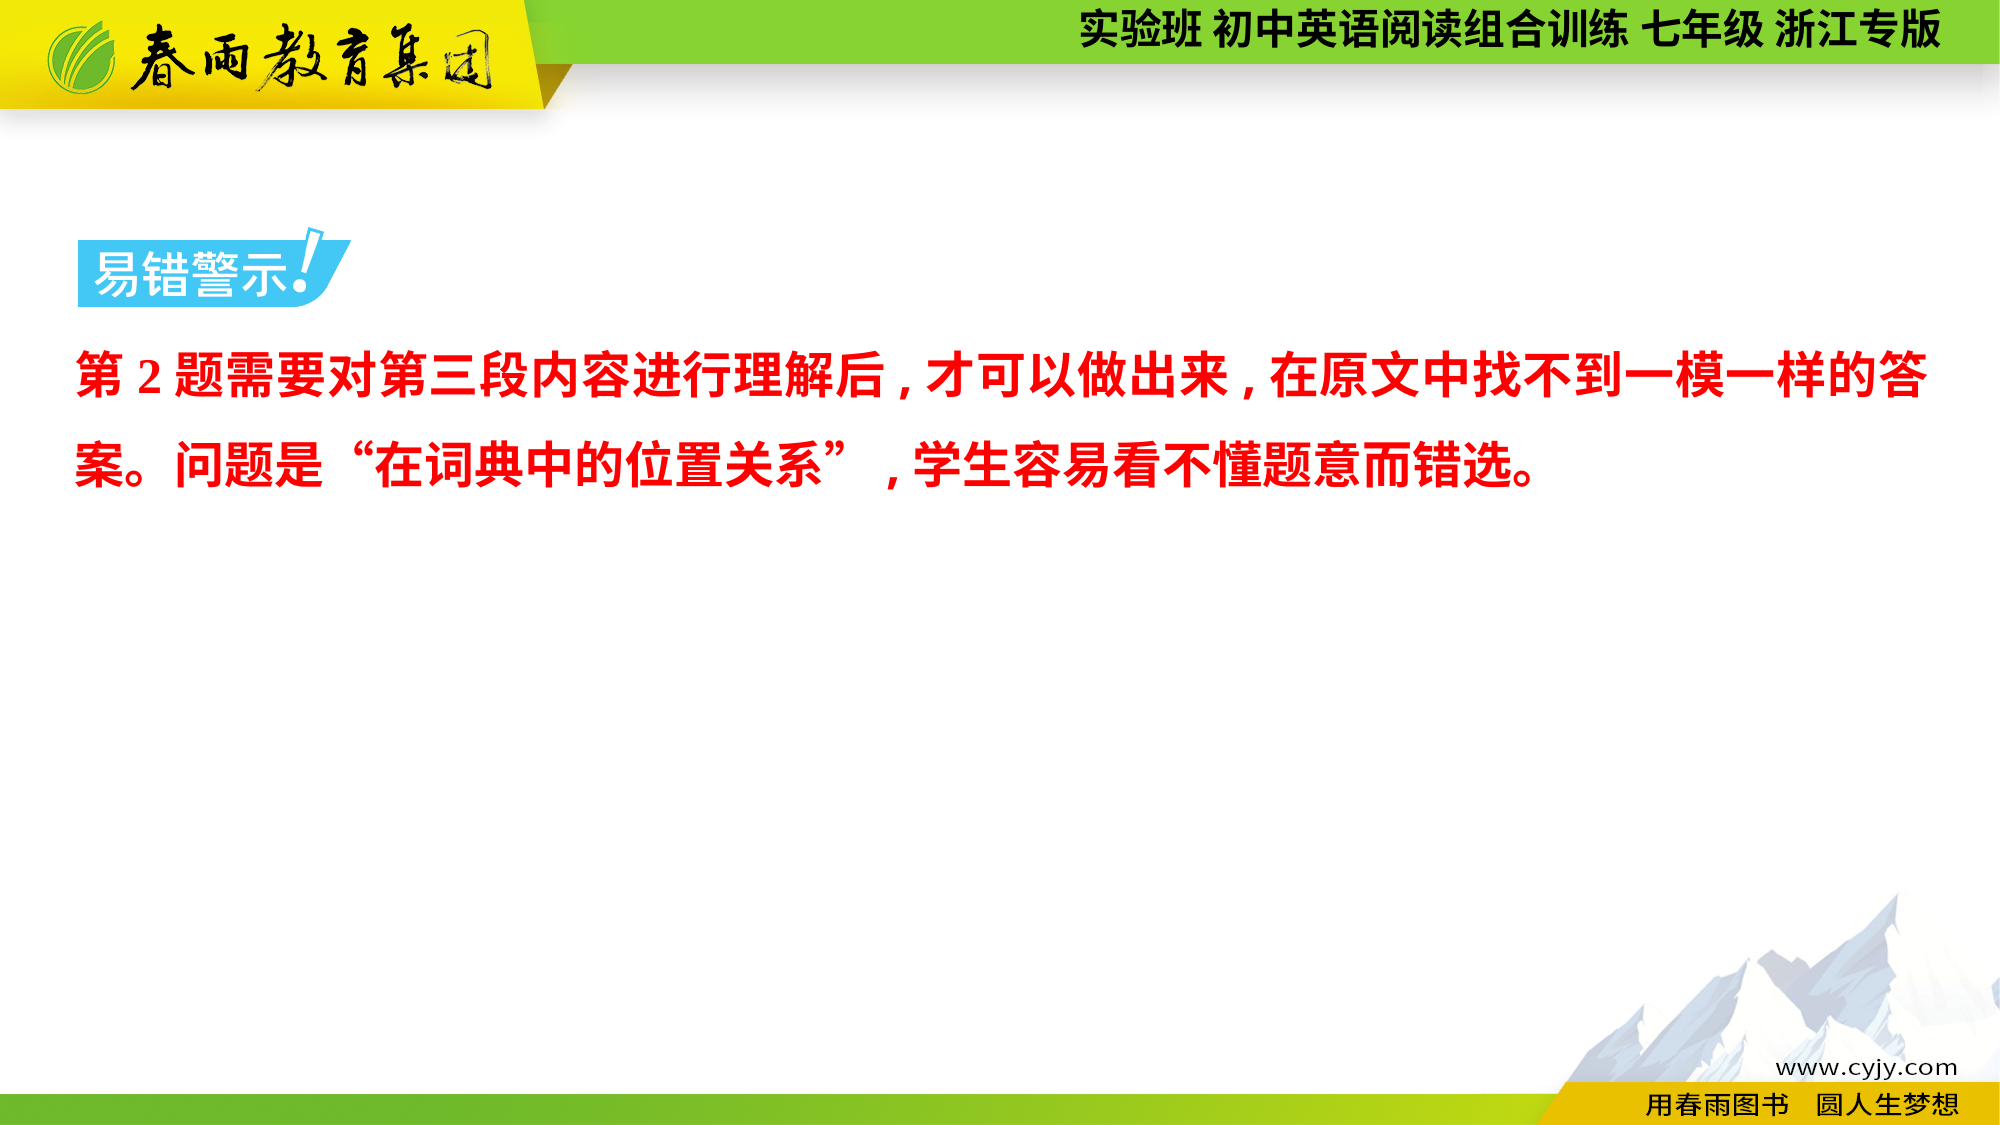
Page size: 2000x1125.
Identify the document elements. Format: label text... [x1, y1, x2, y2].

list 第2题需要对第三段内容进行理解后,才可以做出来,在原文中找不到一模一样的答案。问题是“在词典中的位置关系”,学生容易看不懂题意而错选。 [59, 306, 1944, 492]
picture [0, 0, 2000, 1125]
